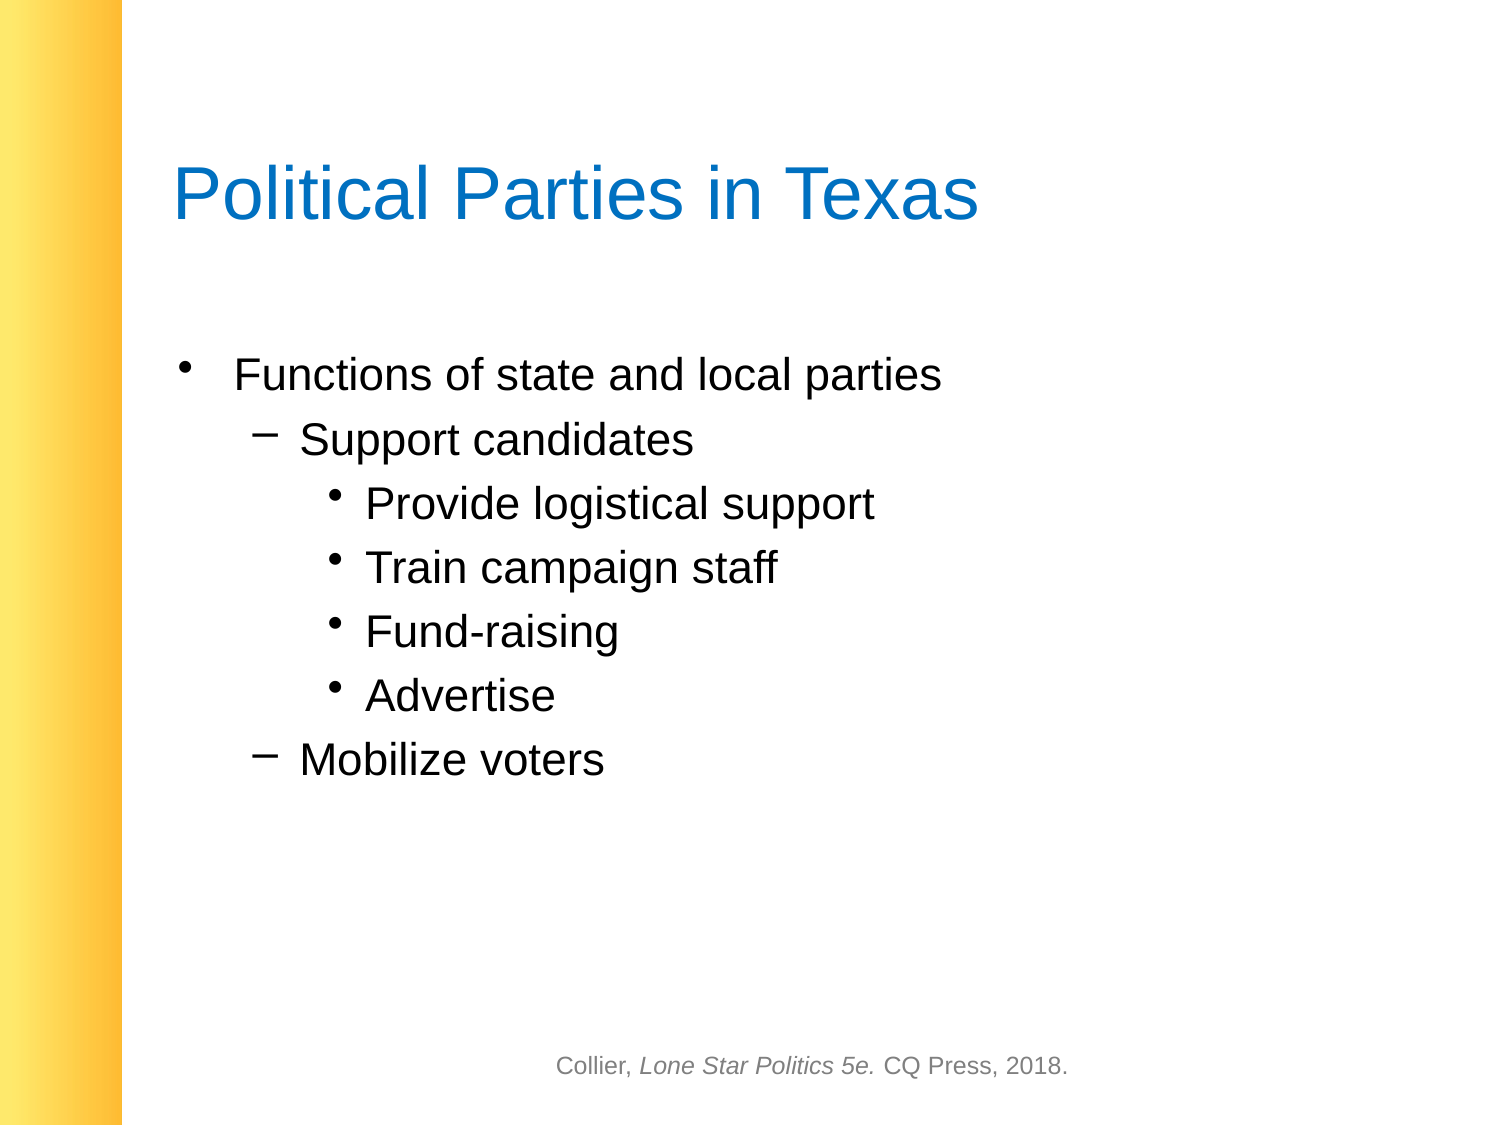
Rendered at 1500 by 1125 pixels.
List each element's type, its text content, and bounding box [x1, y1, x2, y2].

text_box Collier, Lone Star Politics 5e. CQ Press, 2018. [525, 1042, 1100, 1087]
list Functions of state and local parties Support candidates Provide logistical support Train campaign staff Fund-raising Advertise Mobilize voters [162, 337, 1275, 863]
title Political Parties in Texas [137, 137, 1450, 325]
picture [0, 0, 1500, 1125]
